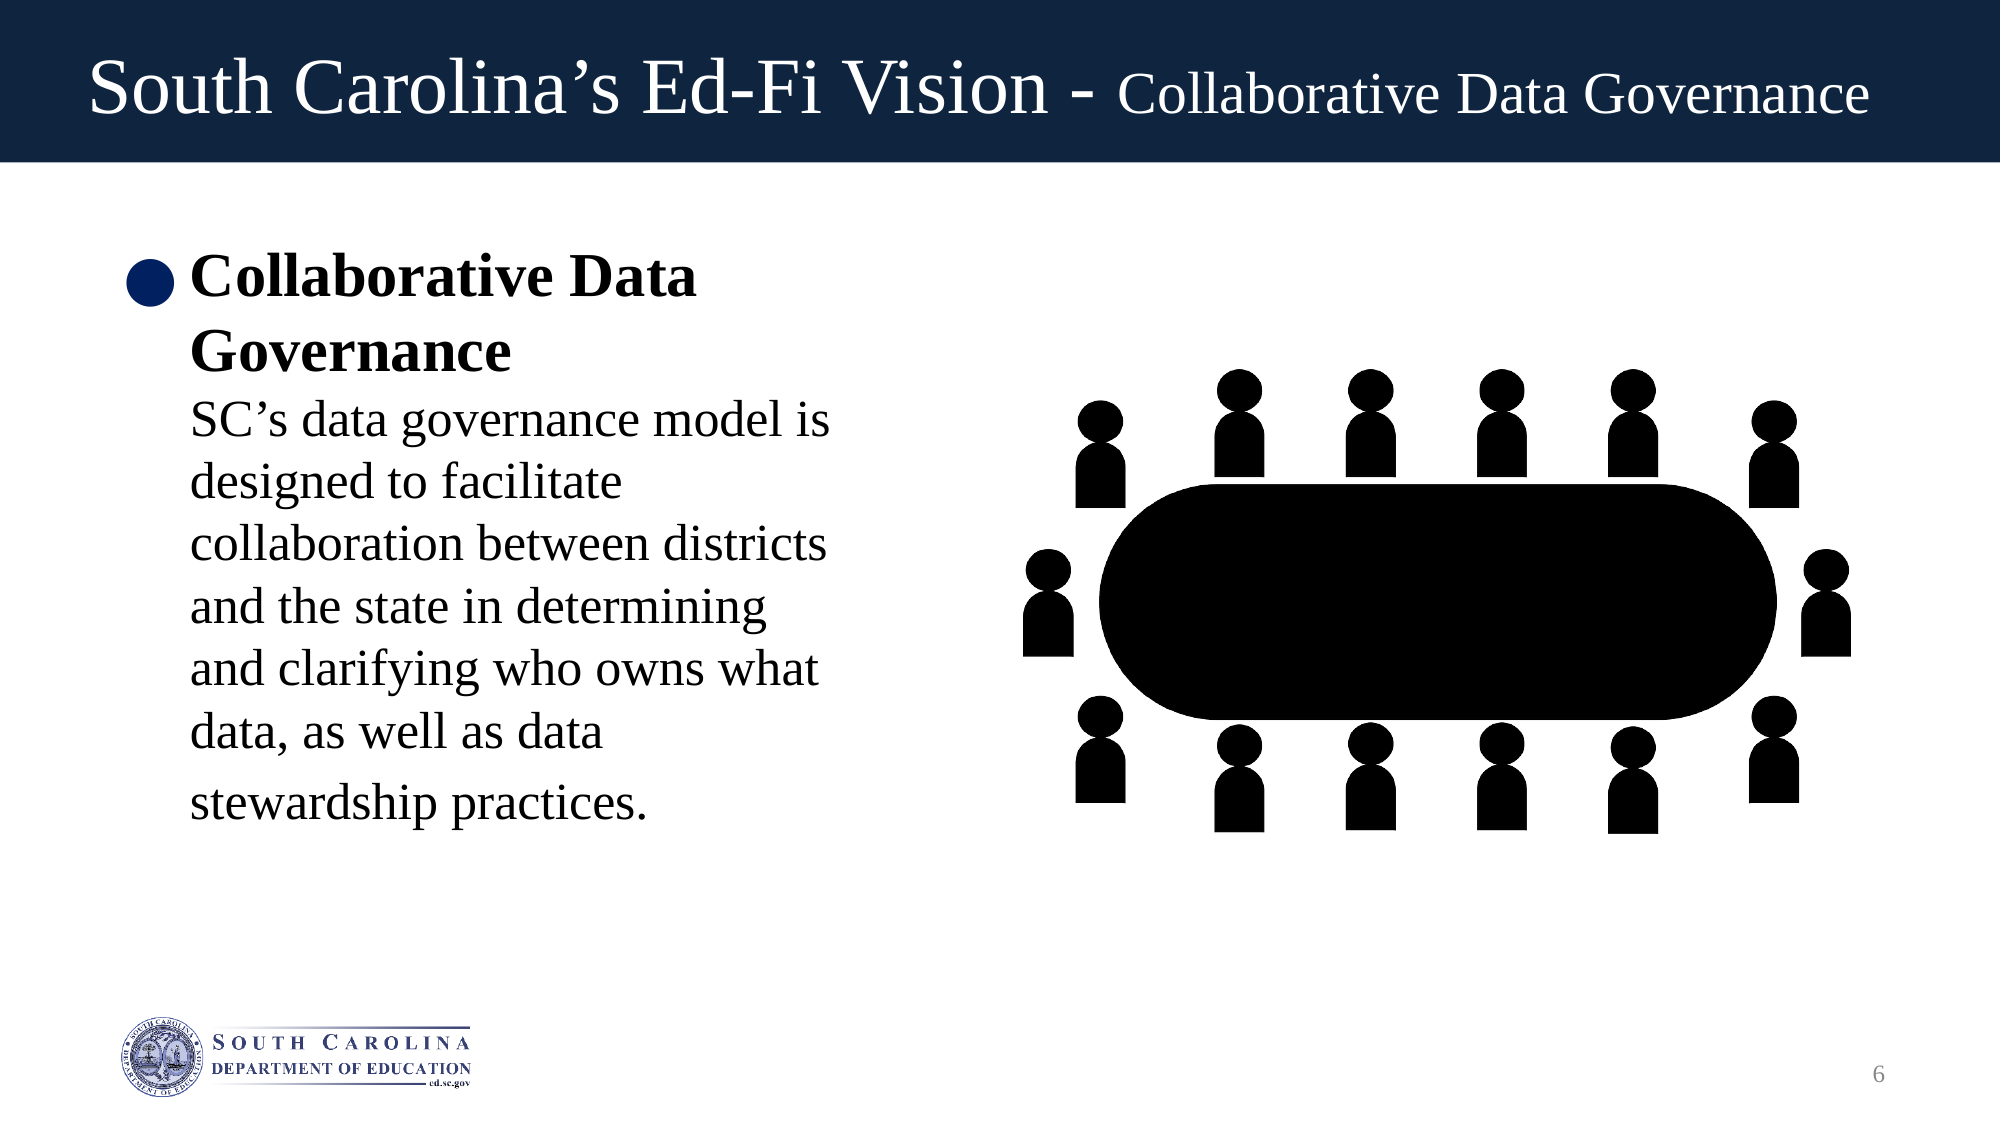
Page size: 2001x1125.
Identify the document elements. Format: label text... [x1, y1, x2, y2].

list Collaborative Data Governance SC’s data governance model is designed to facilitate collaboration between districts and the state in determining and clarifying who owns what data, as well as data stewardship practices. [99, 226, 856, 977]
picture [99, 1004, 493, 1110]
picture [1023, 369, 1851, 834]
title South Carolina’s Ed-Fi Vision - Collaborative Data Governance [0, 0, 2000, 163]
slide_number 6 [1433, 1042, 1900, 1103]
